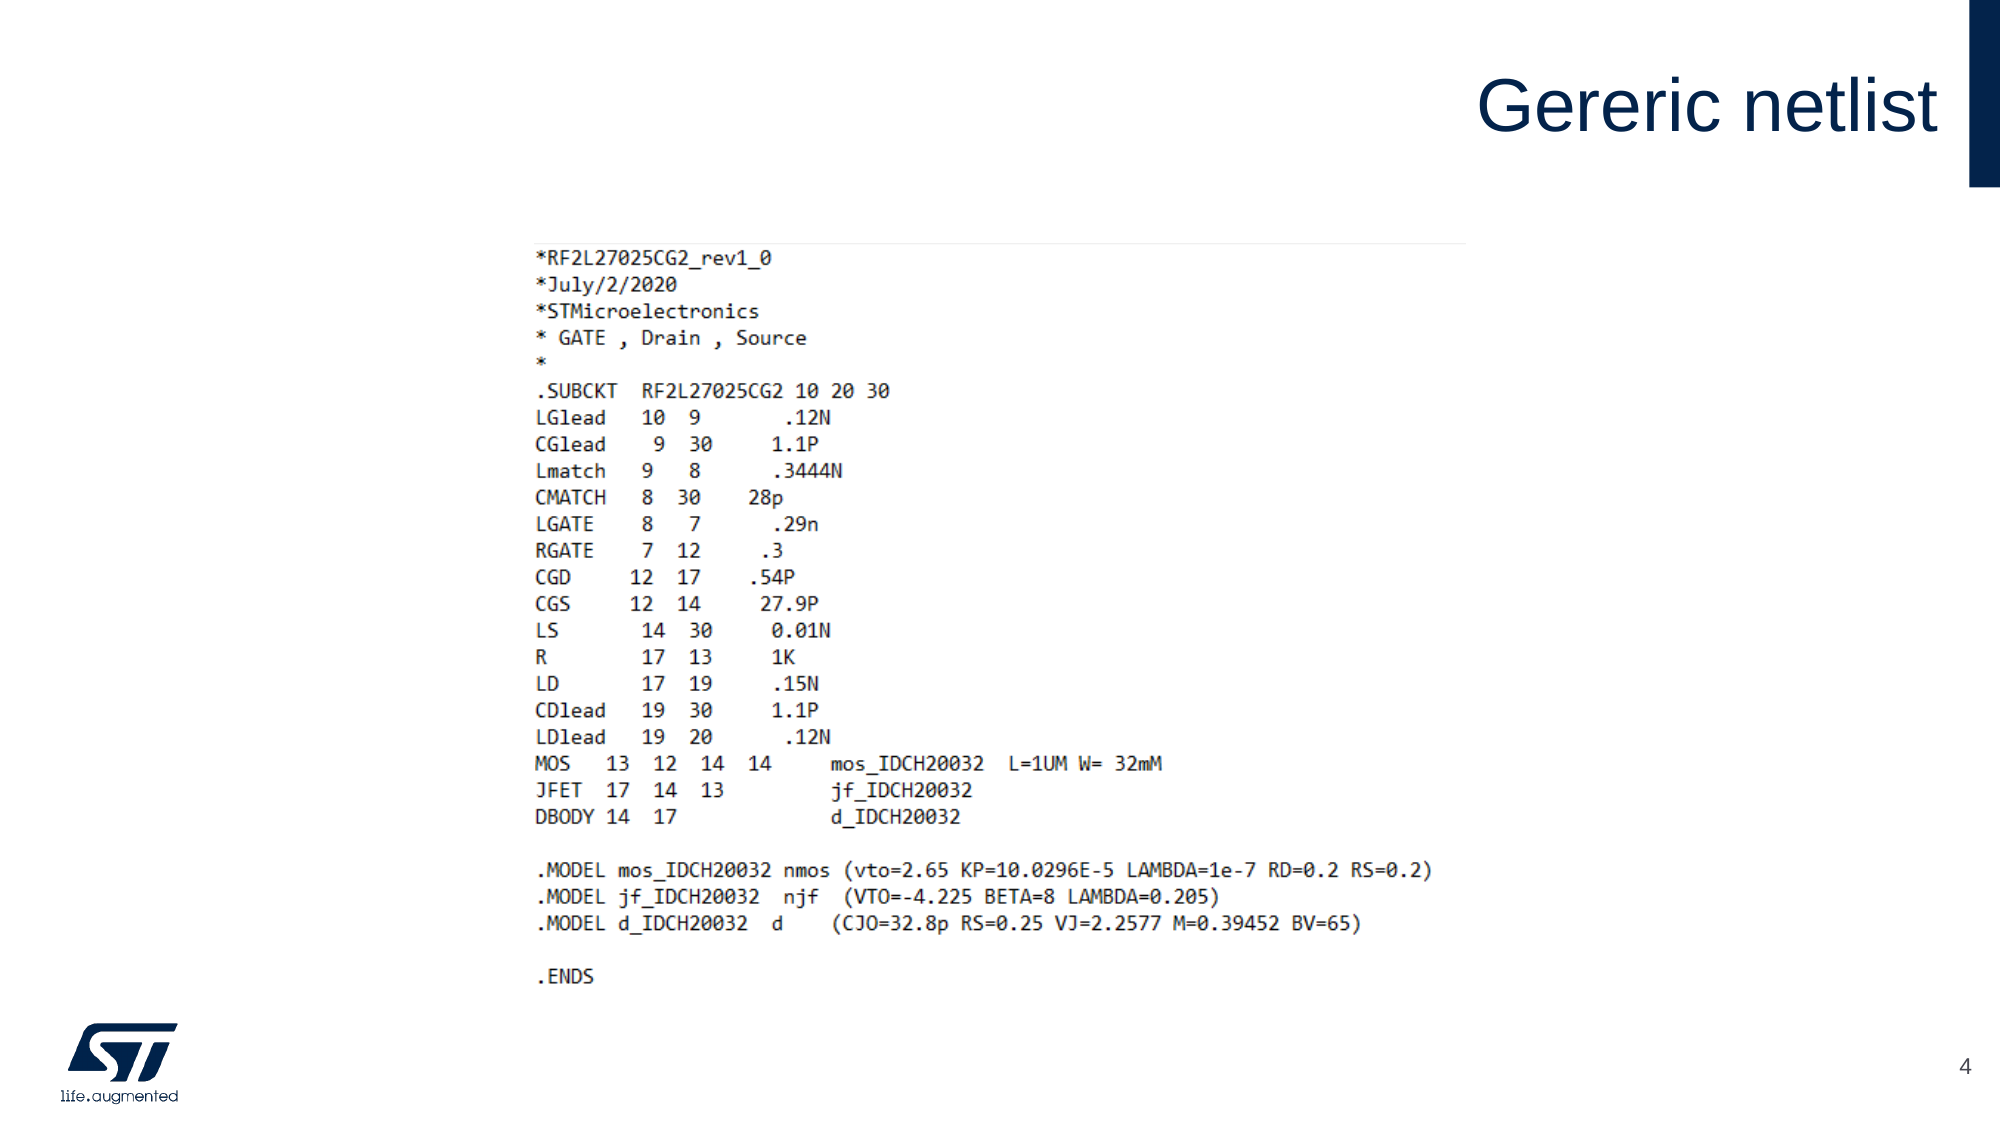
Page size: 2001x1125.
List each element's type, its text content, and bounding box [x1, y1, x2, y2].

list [534, 243, 1466, 1000]
title Gereric netlist [49, 0, 1954, 215]
picture [37, 999, 201, 1125]
slide_number 4 [1904, 1038, 1972, 1087]
